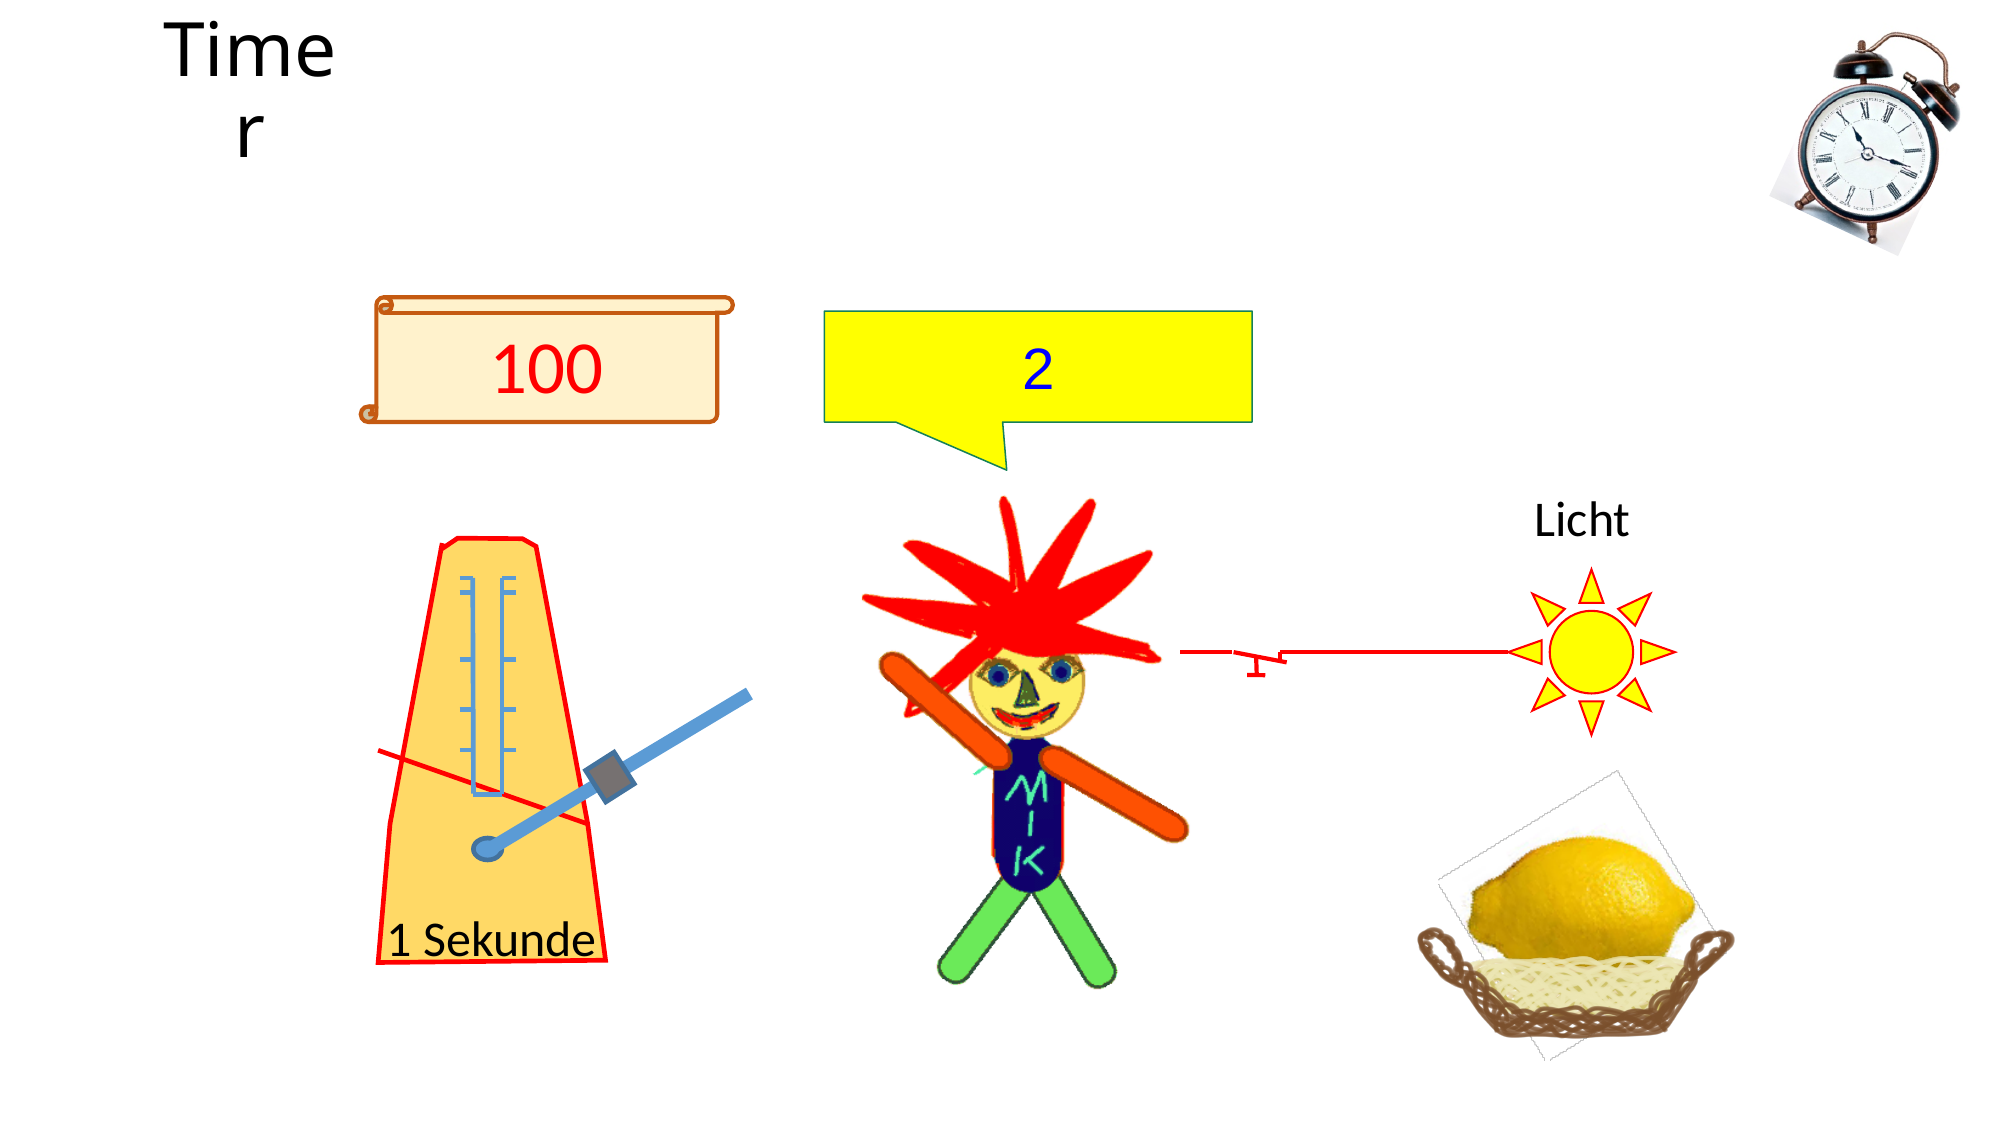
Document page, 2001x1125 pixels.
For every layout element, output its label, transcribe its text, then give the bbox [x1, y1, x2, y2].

picture [1382, 772, 1770, 1107]
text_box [1206, 569, 1675, 735]
picture [1769, 0, 1990, 257]
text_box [226, 714, 761, 980]
picture [840, 478, 1206, 1004]
text_box 100 [359, 296, 734, 424]
text_box [409, 537, 569, 714]
text_box 2 [824, 311, 1253, 471]
text_box Licht [1519, 478, 1646, 554]
title Timer [139, 108, 361, 182]
